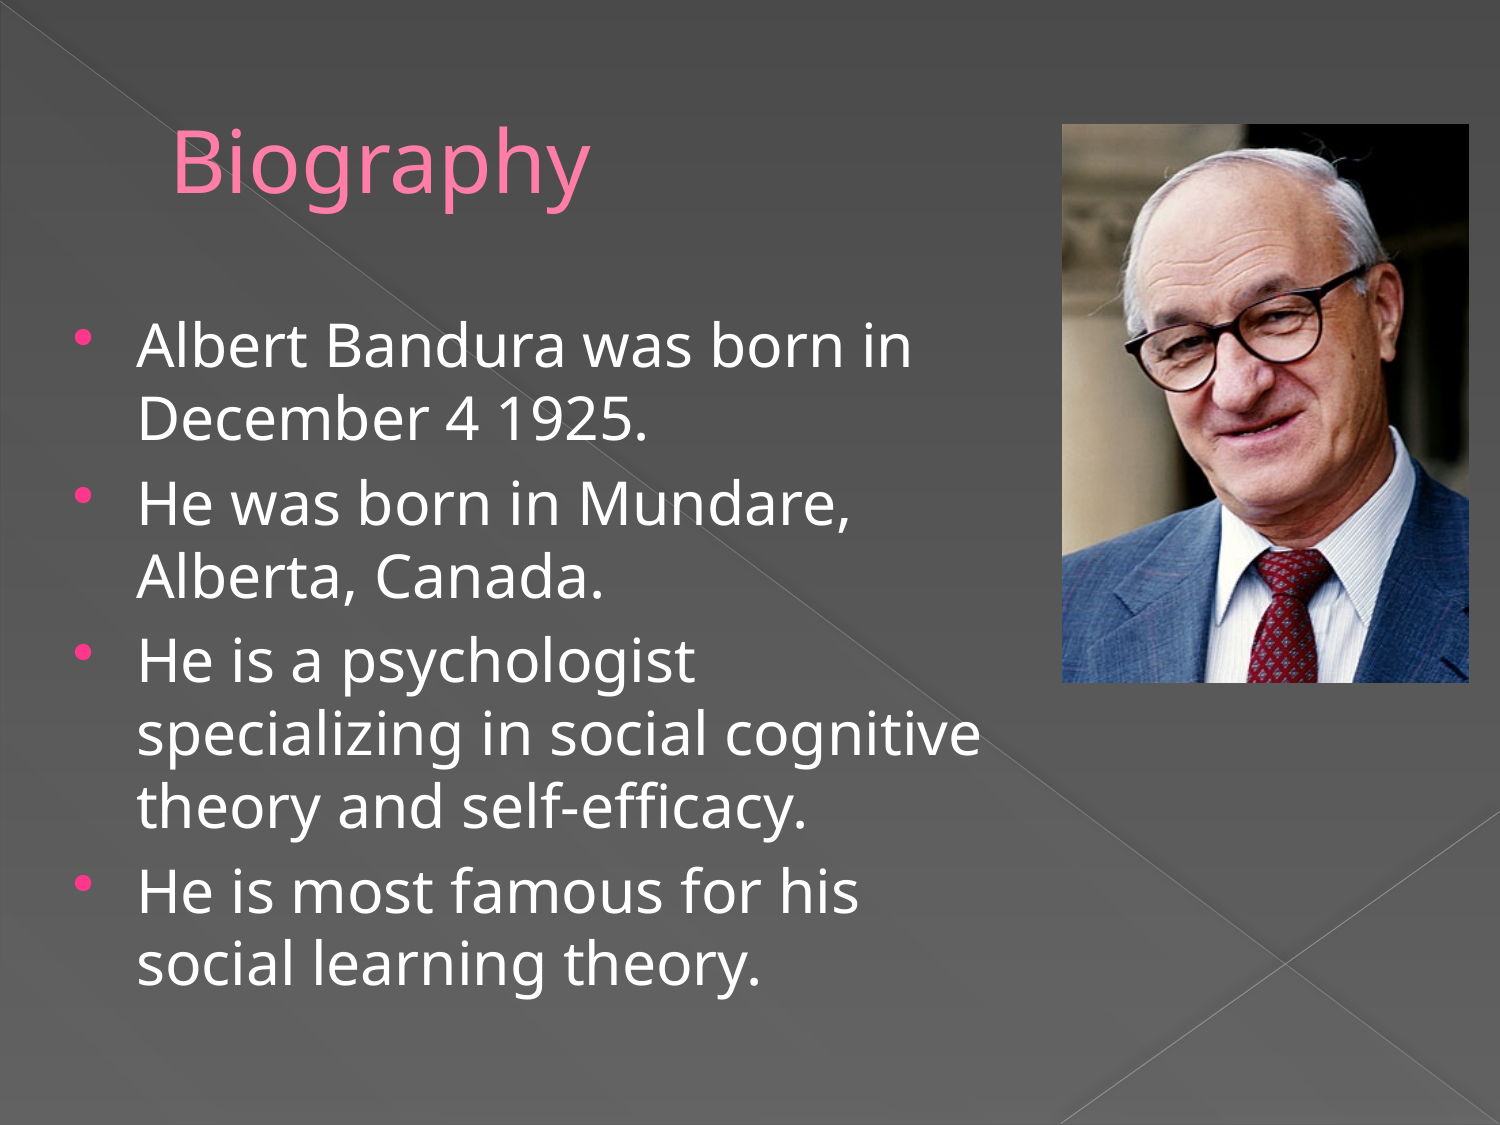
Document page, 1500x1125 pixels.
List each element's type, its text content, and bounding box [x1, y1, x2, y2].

list Albert Bandura was born in December 4 1925. He was born in Mundare, Alberta, Canada. He is a psychologist specializing in social cognitive theory and self-efficacy. He is most famous for his social learning theory. [50, 299, 1013, 1059]
picture [1062, 124, 1469, 684]
title Biography [75, 43, 1425, 274]
